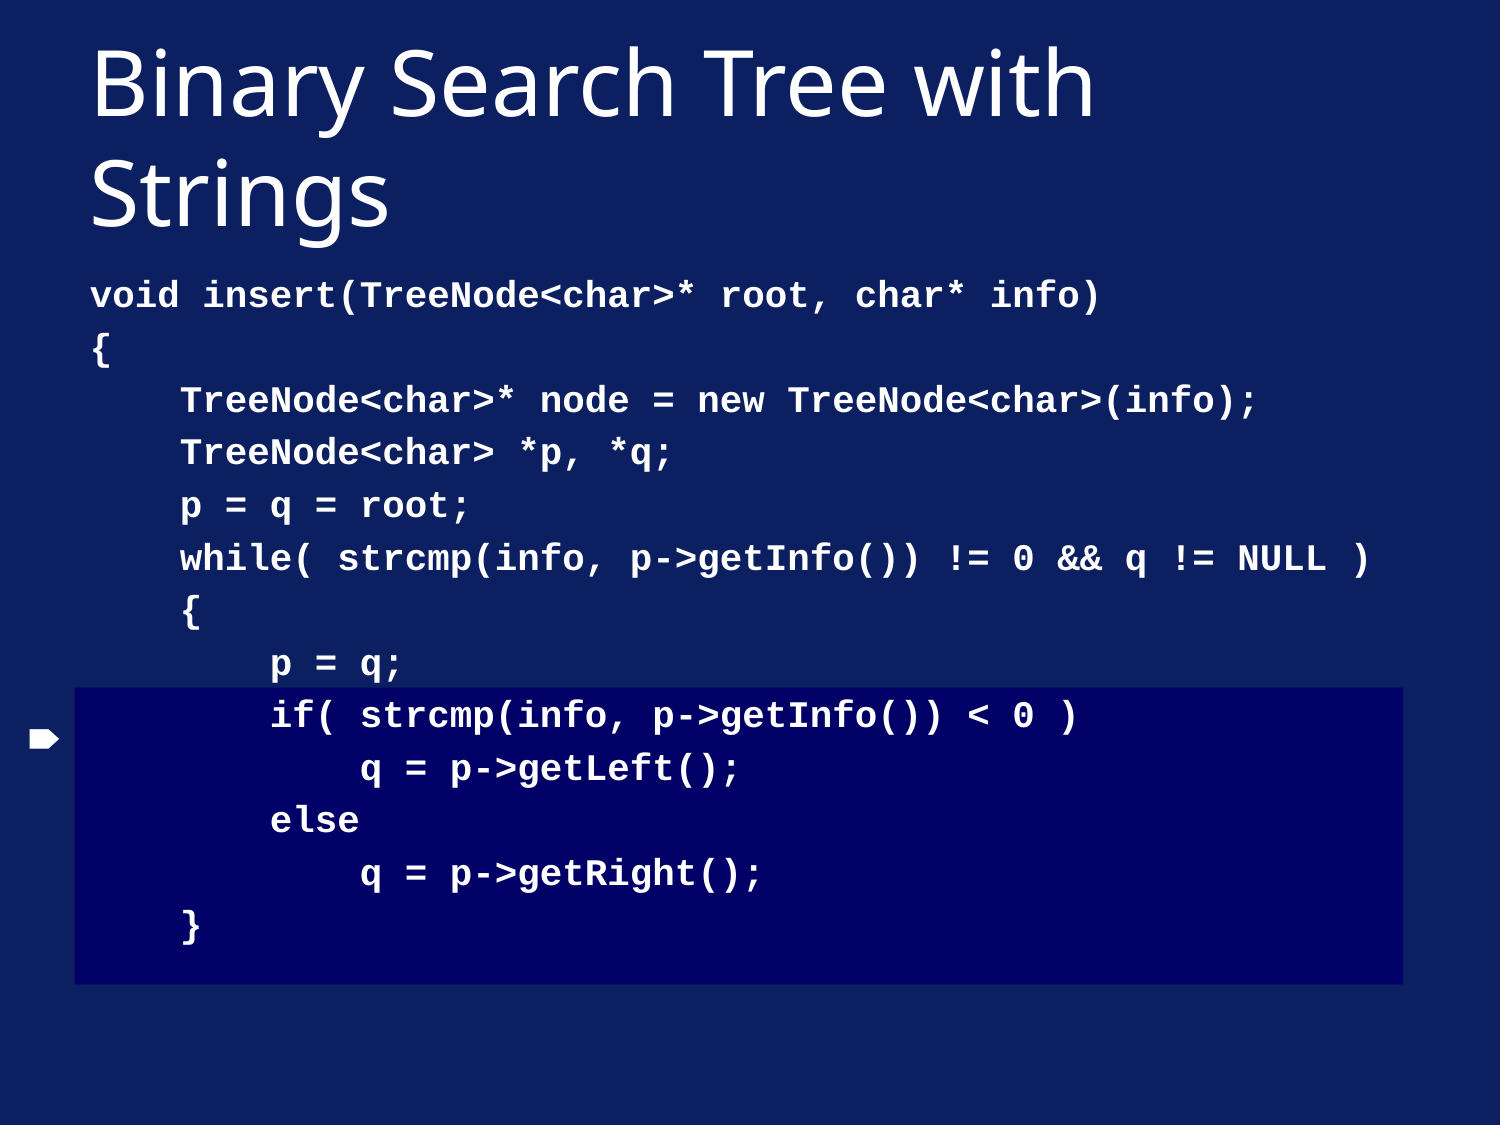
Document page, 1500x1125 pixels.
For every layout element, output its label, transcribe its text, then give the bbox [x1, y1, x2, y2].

title Binary Search Tree with Strings [74, 59, 1425, 210]
list void insert(TreeNode<char>* root, char* info) { TreeNode<char>* node = new TreeNode<char>(info); TreeNode<char> *p, *q; p = q = root; while( strcmp(info, p->getInfo()) != 0 && q != NULL ) { p = q; if( strcmp(info, p->getInfo()) < 0 ) q = p->getLeft(); else q = p->getRight(); } [74, 262, 1425, 1038]
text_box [12, 687, 1404, 985]
